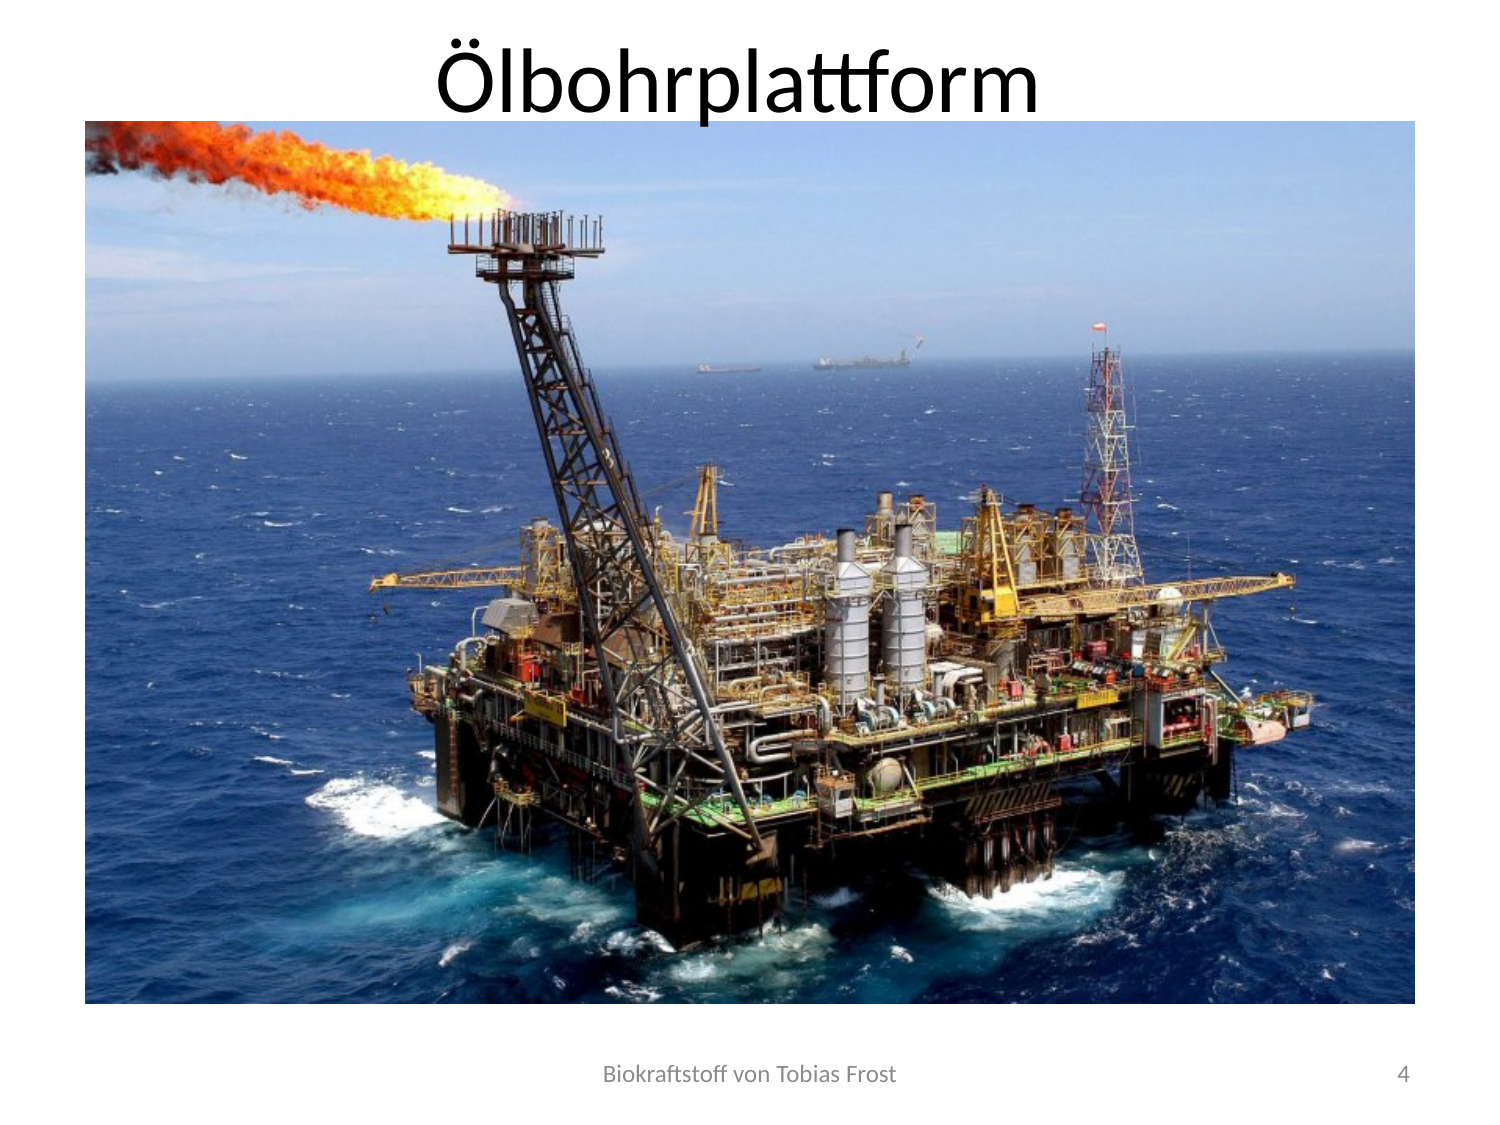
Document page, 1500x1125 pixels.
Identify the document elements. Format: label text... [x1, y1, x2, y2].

slide_number 4 [1074, 1042, 1425, 1103]
picture [872, 997, 895, 1004]
title Ölbohrplattform [64, 0, 1415, 152]
footer Biokraftstoff von Tobias Frost [512, 1042, 988, 1103]
picture [85, 121, 1415, 1004]
